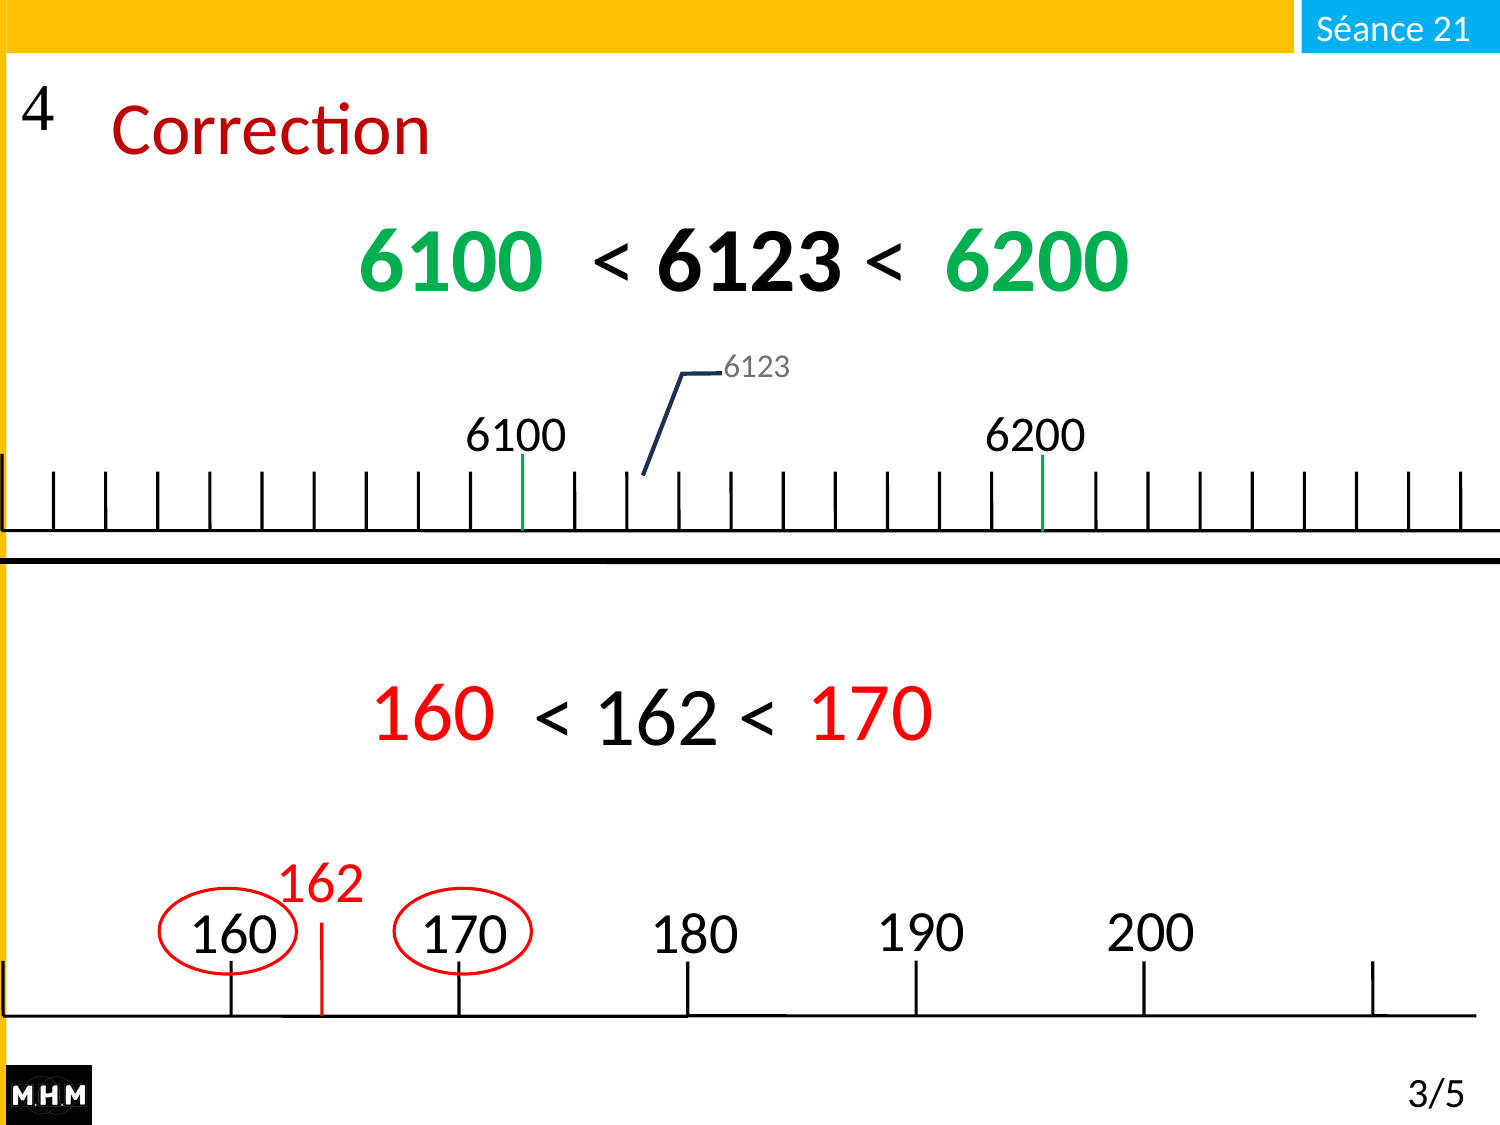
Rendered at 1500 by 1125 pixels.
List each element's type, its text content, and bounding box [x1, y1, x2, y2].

text_box 6200 [925, 192, 1171, 318]
picture [6, 1065, 92, 1125]
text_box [261, 836, 387, 1017]
list 3/5 [1373, 1064, 1500, 1125]
title Correction [96, 60, 1391, 200]
text_box … < 162 < … [442, 654, 1078, 770]
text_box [2, 885, 256, 1017]
text_box 170 [791, 649, 969, 765]
text_box 6123 [650, 317, 813, 451]
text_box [1, 453, 1500, 532]
text_box 6100 [329, 192, 595, 318]
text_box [391, 885, 1477, 1017]
text_box … < 6123 < … [595, 192, 925, 318]
text_box 6100 [450, 393, 593, 451]
text_box 6200 [969, 393, 1127, 451]
text_box 160 [354, 649, 532, 765]
